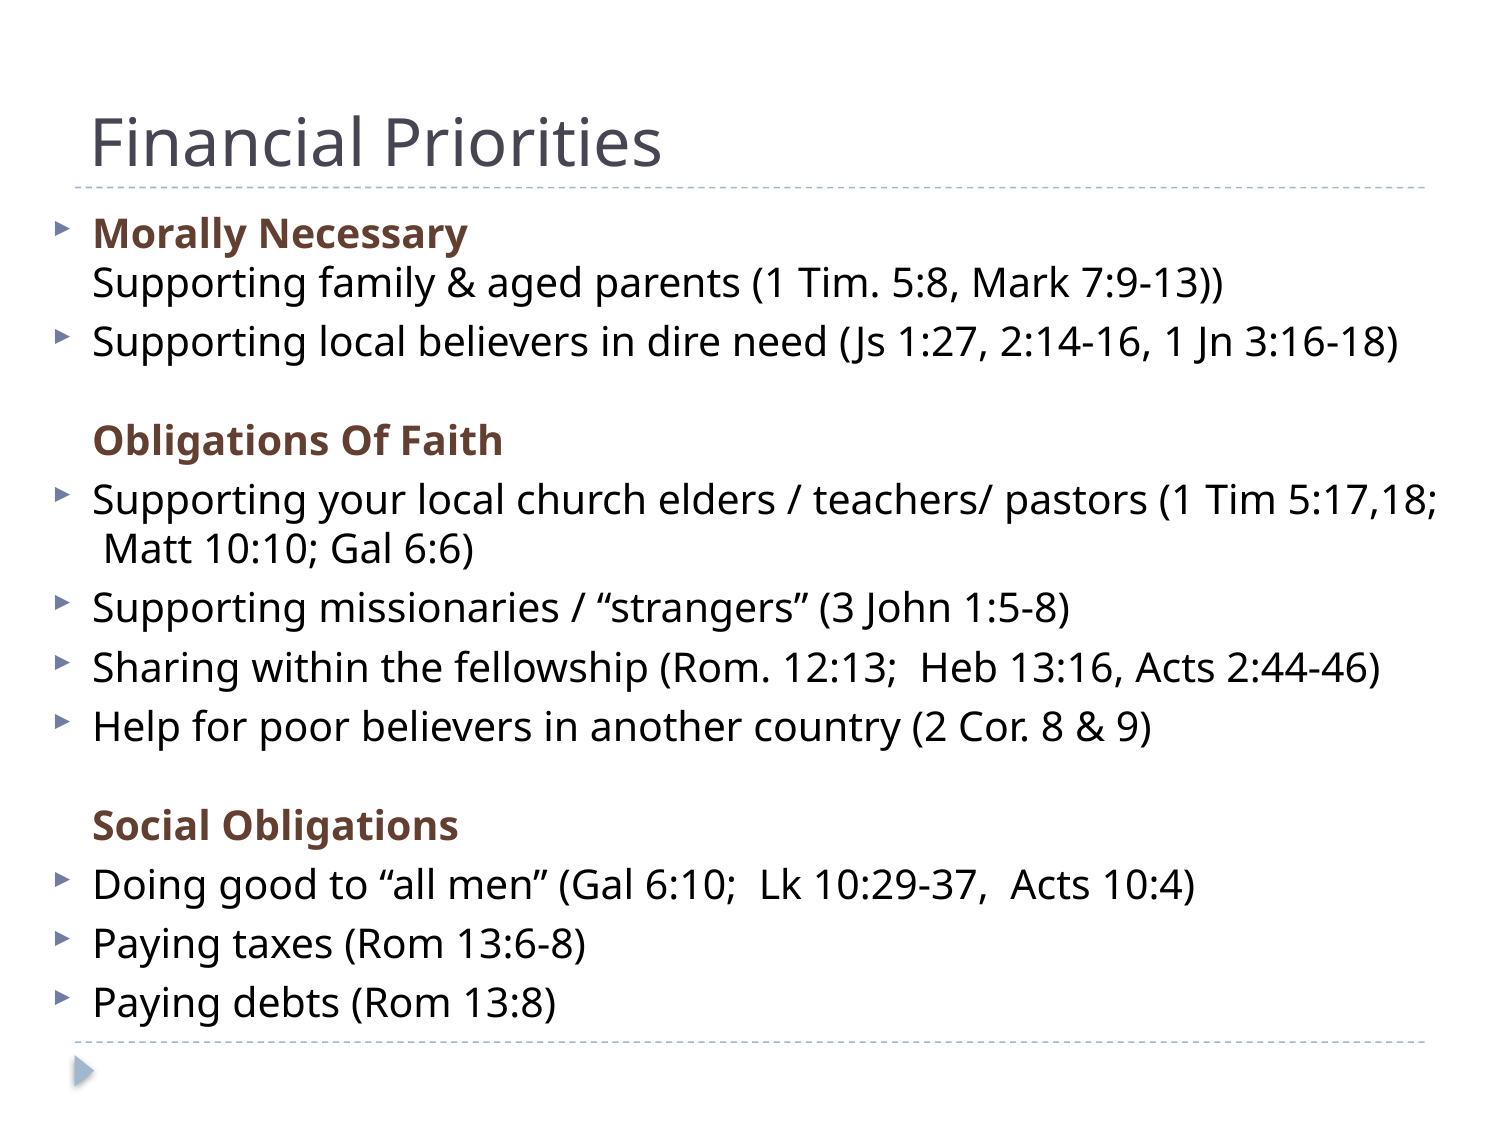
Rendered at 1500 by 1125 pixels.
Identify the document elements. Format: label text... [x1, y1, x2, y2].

title Financial Priorities [75, 24, 1425, 188]
list Morally Necessary Supporting family & aged parents (1 Tim. 5:8, Mark 7:9-13)) Supporting local believers in dire need (Js 1:27, 2:14-16, 1 Jn 3:16-18) Obligations Of Faith Supporting your local church elders / teachers/ pastors (1 Tim 5:17,18; Matt 10:10; Gal 6:6) Supporting missionaries / “strangers” (3 John 1:5-8) Sharing within the fellowship (Rom. 12:13; Heb 13:16, Acts 2:44-46) Help for poor believers in another country (2 Cor. 8 & 9) Social Obligations Doing good to “all men” (Gal 6:10; Lk 10:29-37, Acts 10:4) Paying taxes (Rom 13:6-8) Paying debts (Rom 13:8) [37, 200, 1463, 1038]
